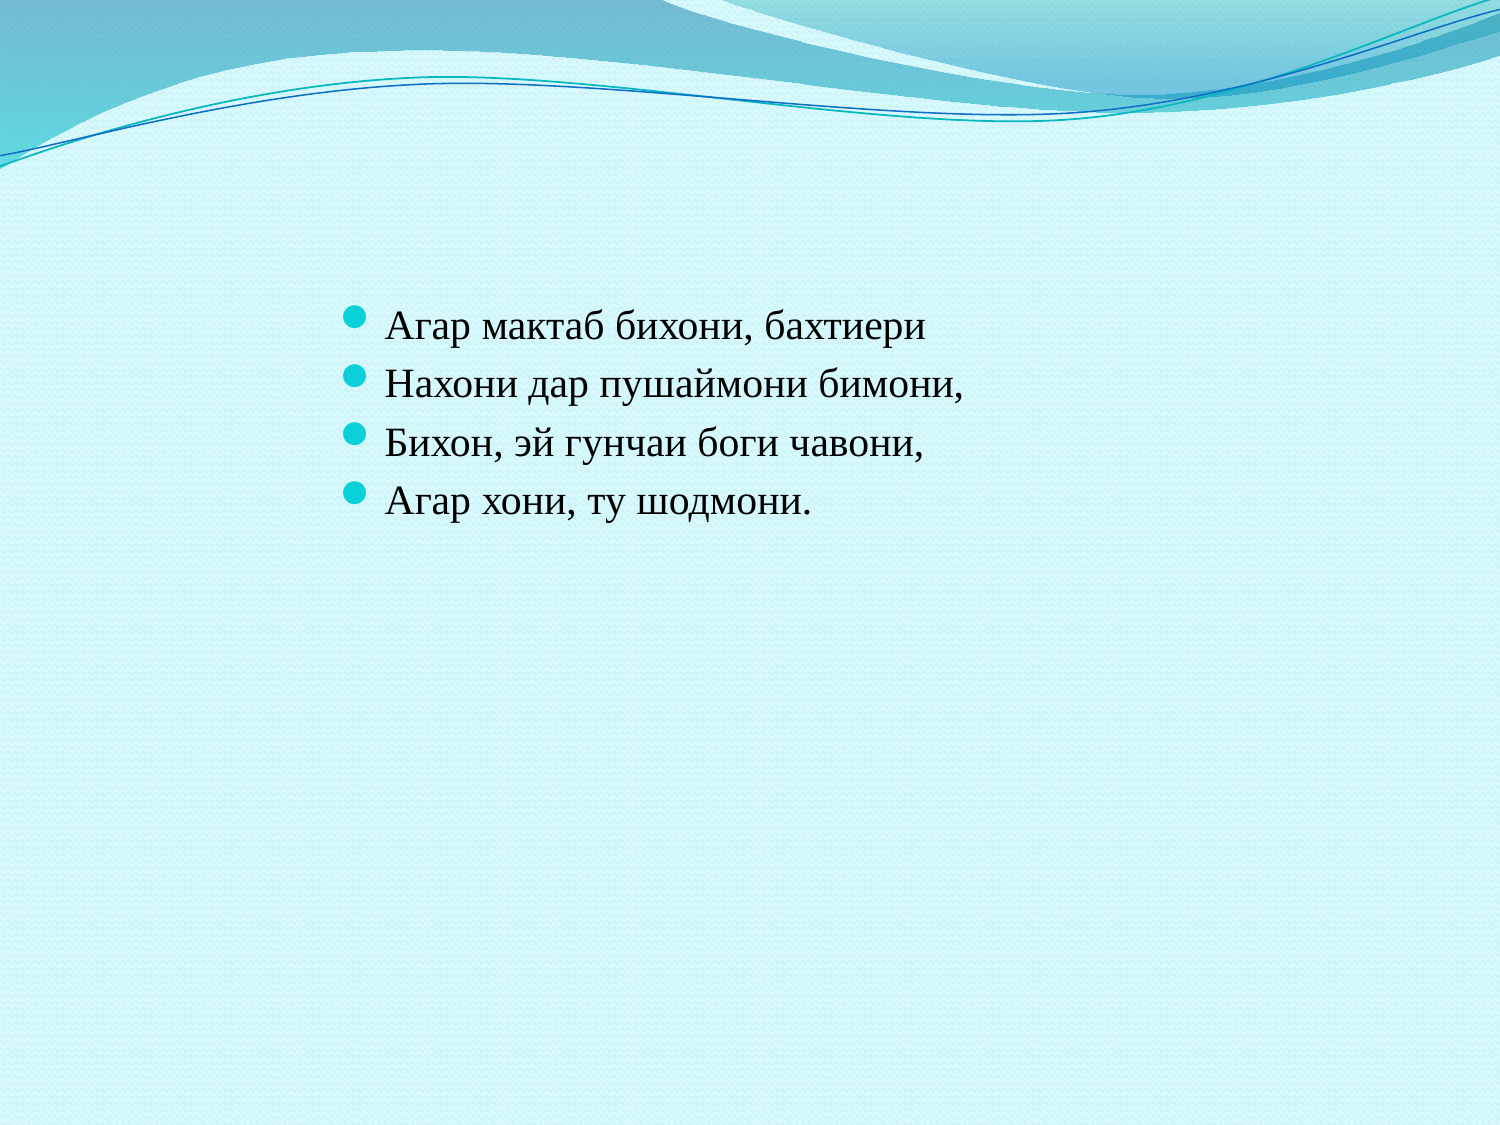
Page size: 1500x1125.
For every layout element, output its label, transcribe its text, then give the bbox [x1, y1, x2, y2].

list Агар мактаб бихони, бахтиери Нахони дар пушаймони бимони, Бихон, эй гунчаи боги чавони, Агар хони, ту шодмони. [324, 231, 1164, 952]
text_box [128, 468, 856, 574]
